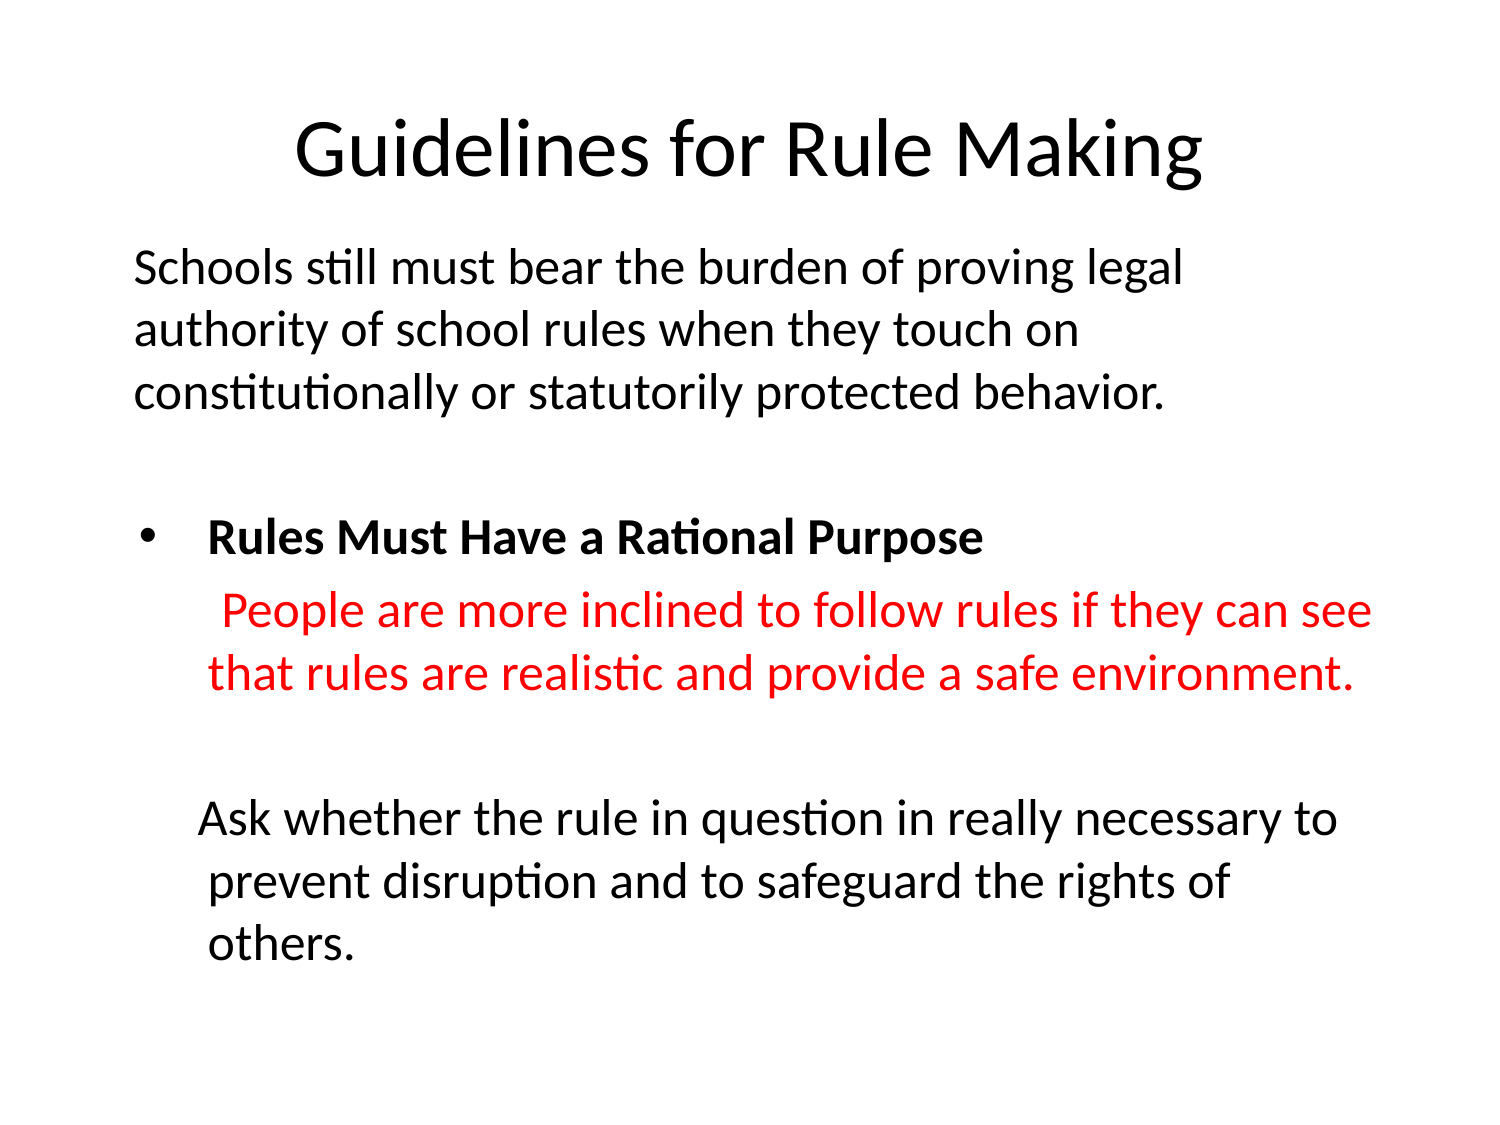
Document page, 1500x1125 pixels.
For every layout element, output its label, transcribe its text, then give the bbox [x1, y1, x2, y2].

title Guidelines for Rule Making [112, 74, 1388, 212]
subtitle Schools still must bear the burden of proving legal authority of school rules when they touch on constitutionally or statutorily protected behavior. Rules Must Have a Rational Purpose People are more inclined to follow rules if they can see that rules are realistic and provide a safe environment. Ask whether the rule in question in really necessary to prevent disruption and to safeguard the rights of others. [118, 224, 1394, 1038]
